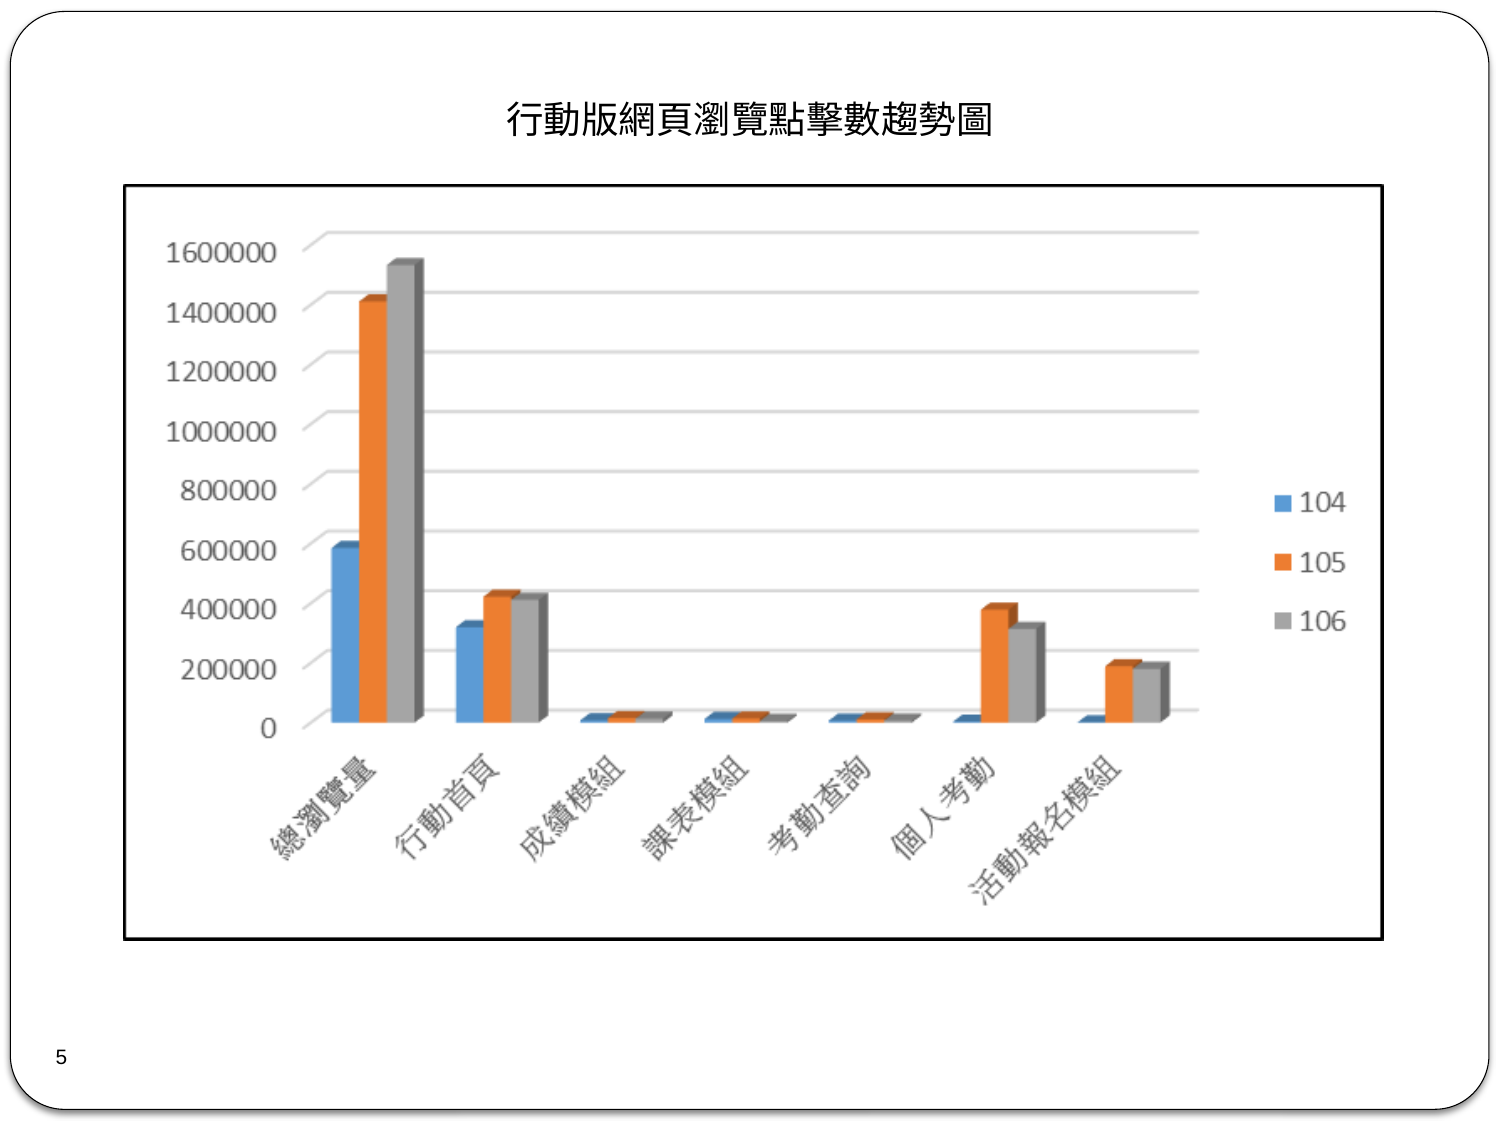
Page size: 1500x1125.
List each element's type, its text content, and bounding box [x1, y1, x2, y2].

text_box 行動版網頁瀏覽點擊數趨勢圖 [230, 88, 1270, 149]
picture [123, 184, 1384, 941]
slide_number 5 [23, 1018, 99, 1094]
